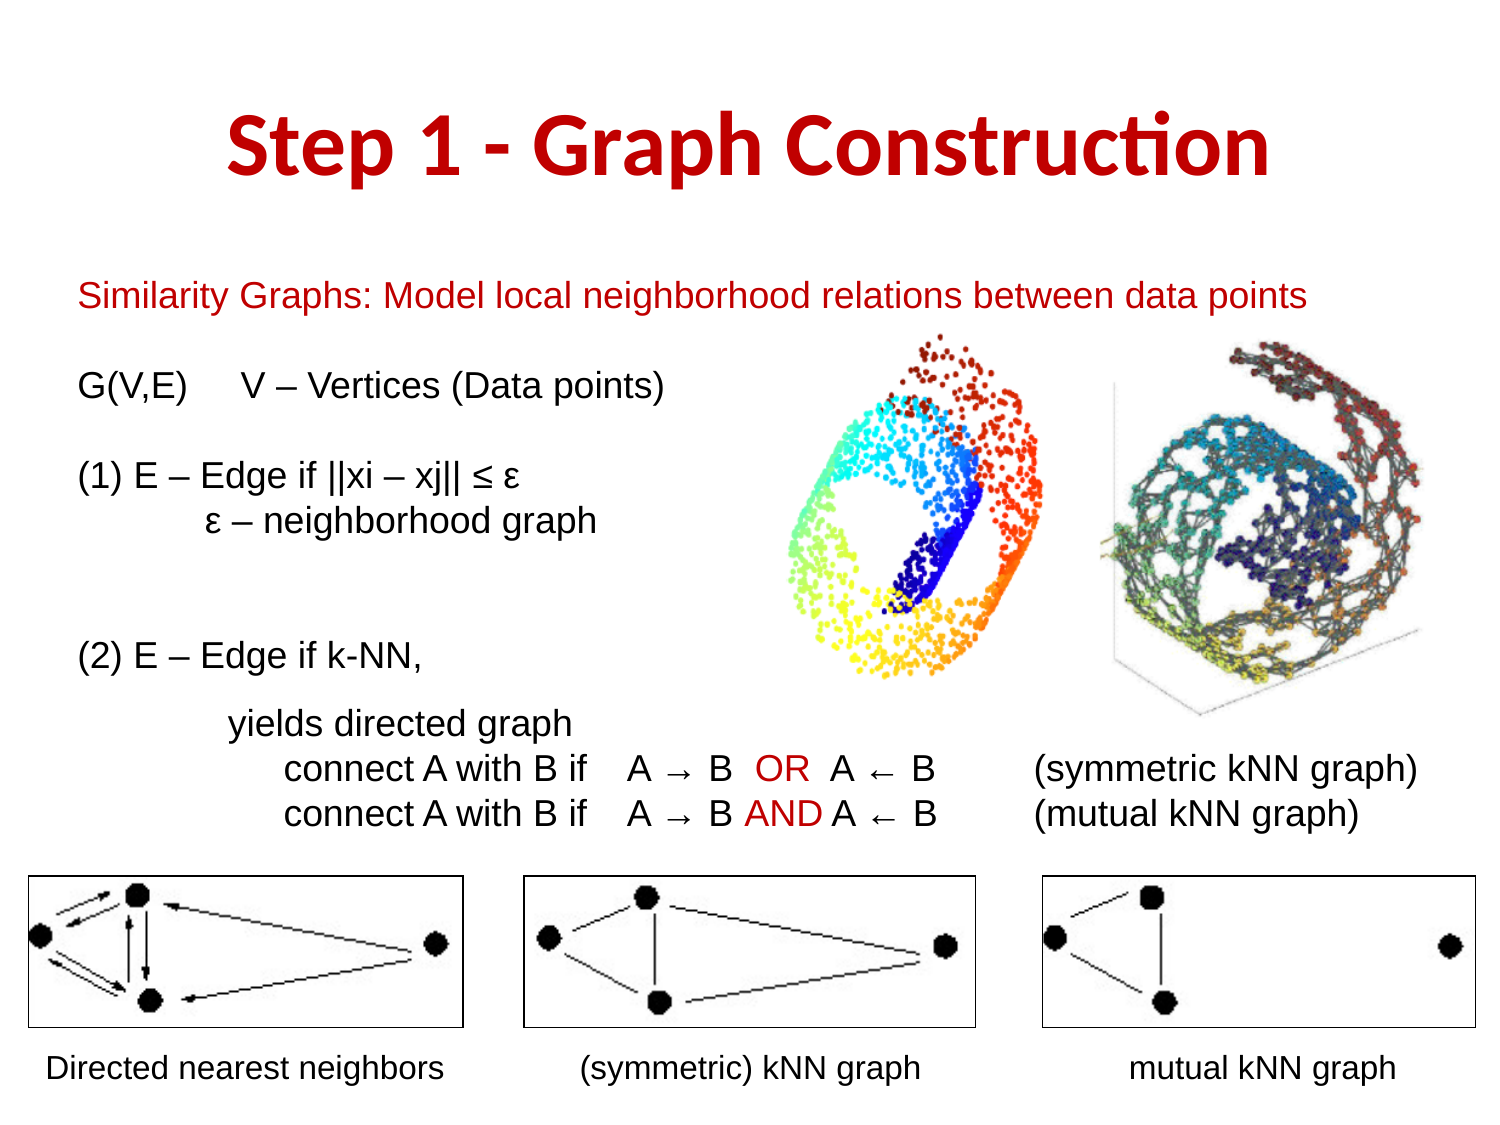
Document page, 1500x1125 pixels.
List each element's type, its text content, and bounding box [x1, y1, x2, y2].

picture [774, 324, 1451, 726]
title Step 1 - Graph Construction [75, 45, 1425, 233]
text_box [1043, 876, 1476, 1095]
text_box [524, 876, 976, 1095]
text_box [27, 876, 463, 1095]
text_box Similarity Graphs: Model local neighborhood relations between data points G(V,E) V – Vertices (Data points) E – Edge if ||xi – xj|| ≤ ε ε – neighborhood graph (2) E – Edge if k-NN, yields directed graph connect A with B if A → B OR A ← B (symmetric kNN graph) connect A with B if A → B AND A ← B (mutual kNN graph) [62, 264, 1438, 887]
